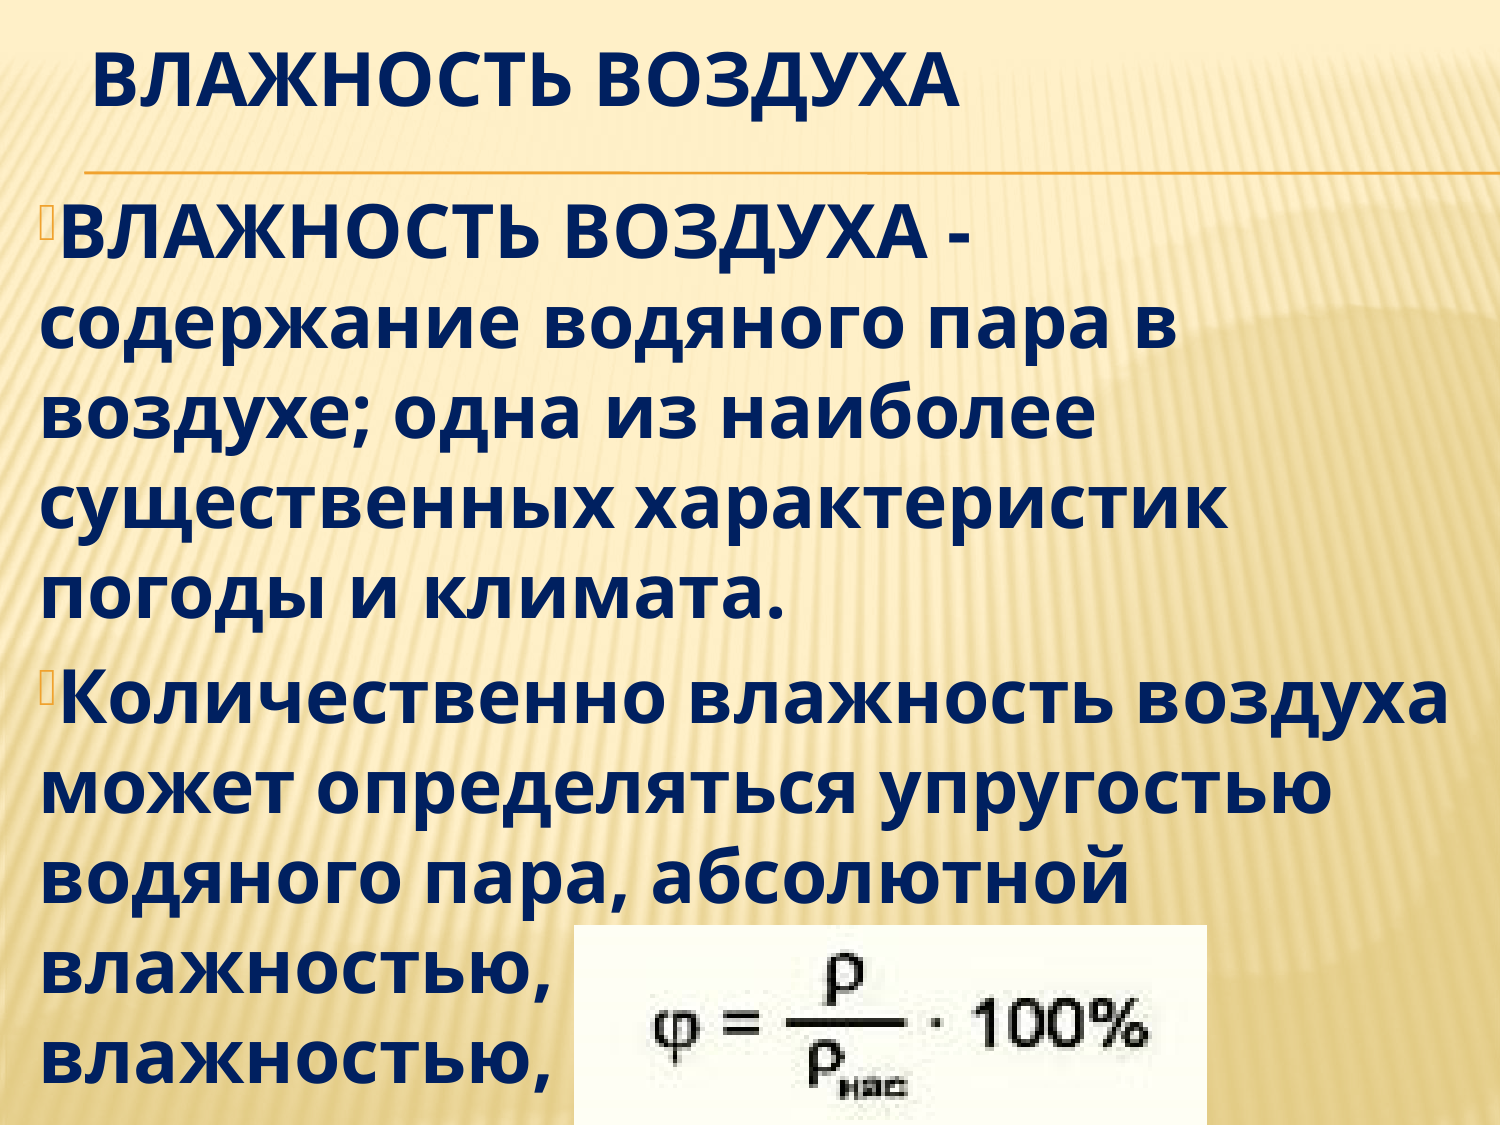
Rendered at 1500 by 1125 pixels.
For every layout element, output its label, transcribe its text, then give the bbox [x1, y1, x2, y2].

list ВЛАЖНОСТЬ ВОЗДУХА - содержание водяного пара в воздухе; одна из наиболее существенных характеристик погоды и климата. Количественно влажность воздуха может определяться упругостью водяного пара, абсолютной влажностью, относительной влажностью, дефицитом влажности, точкой росы. [23, 175, 1477, 1102]
picture [573, 925, 1208, 1125]
title Влажность воздуха [75, 0, 1425, 153]
